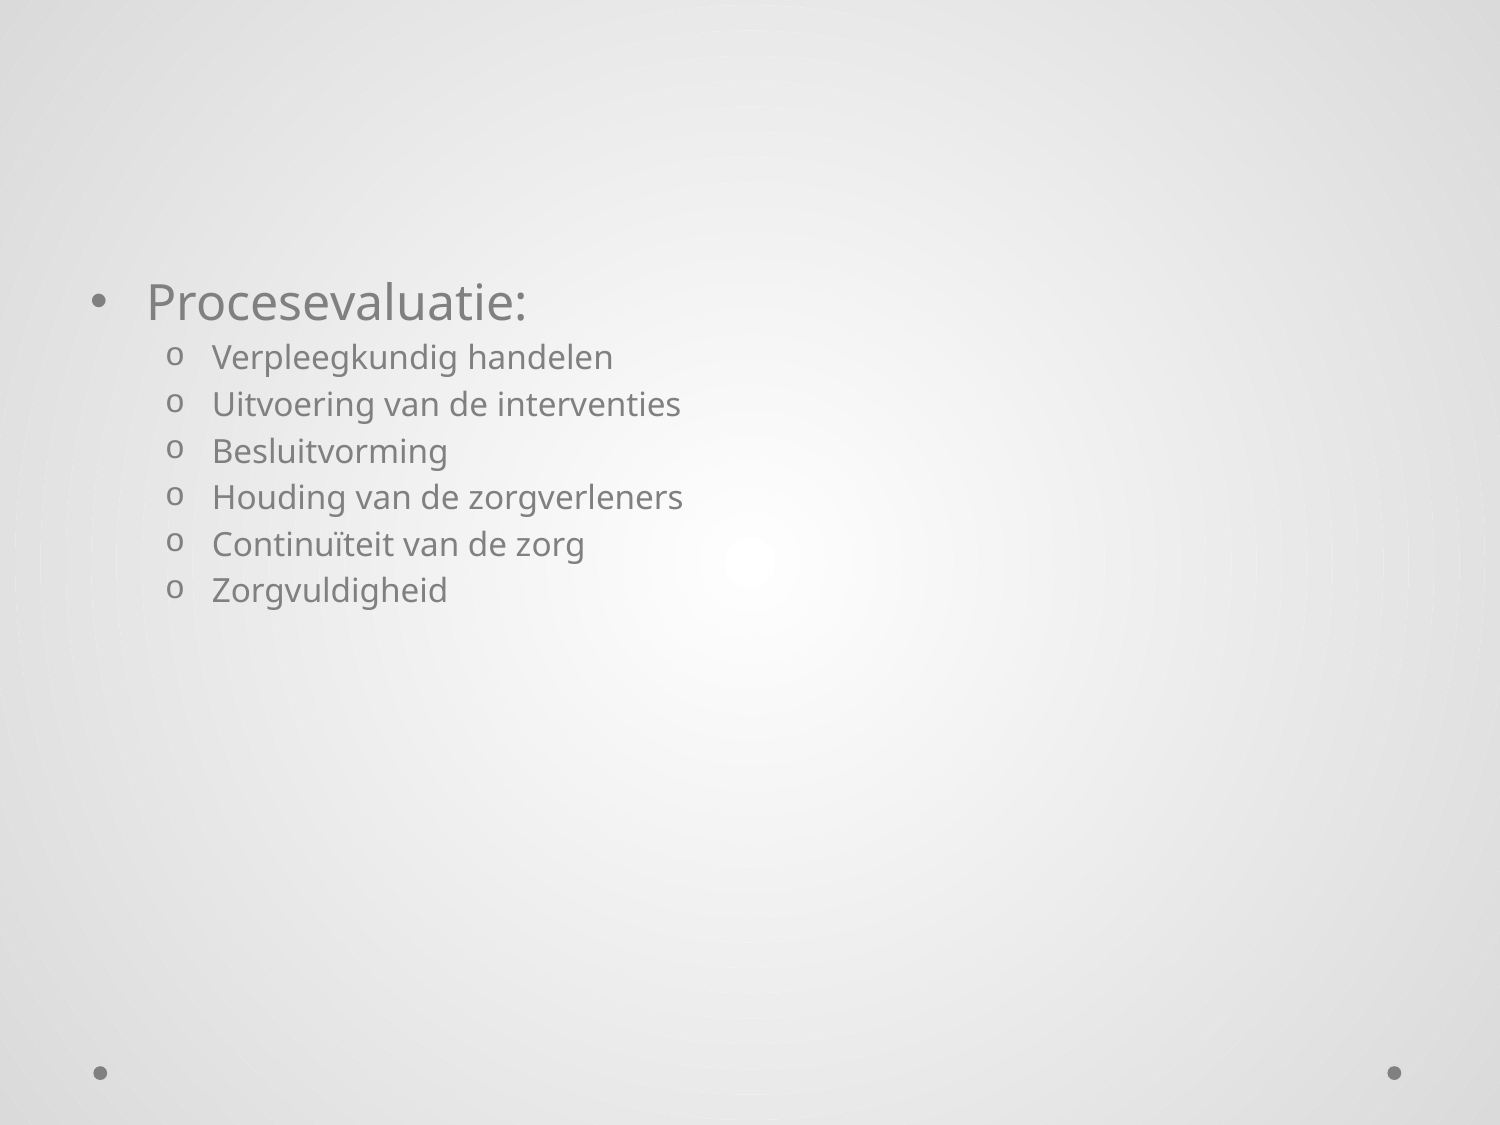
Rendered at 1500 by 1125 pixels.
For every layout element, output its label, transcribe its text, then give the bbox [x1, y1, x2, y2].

list Procesevaluatie: Verpleegkundig handelen Uitvoering van de interventies Besluitvorming Houding van de zorgverleners Continuïteit van de zorg Zorgvuldigheid [75, 262, 1425, 1005]
